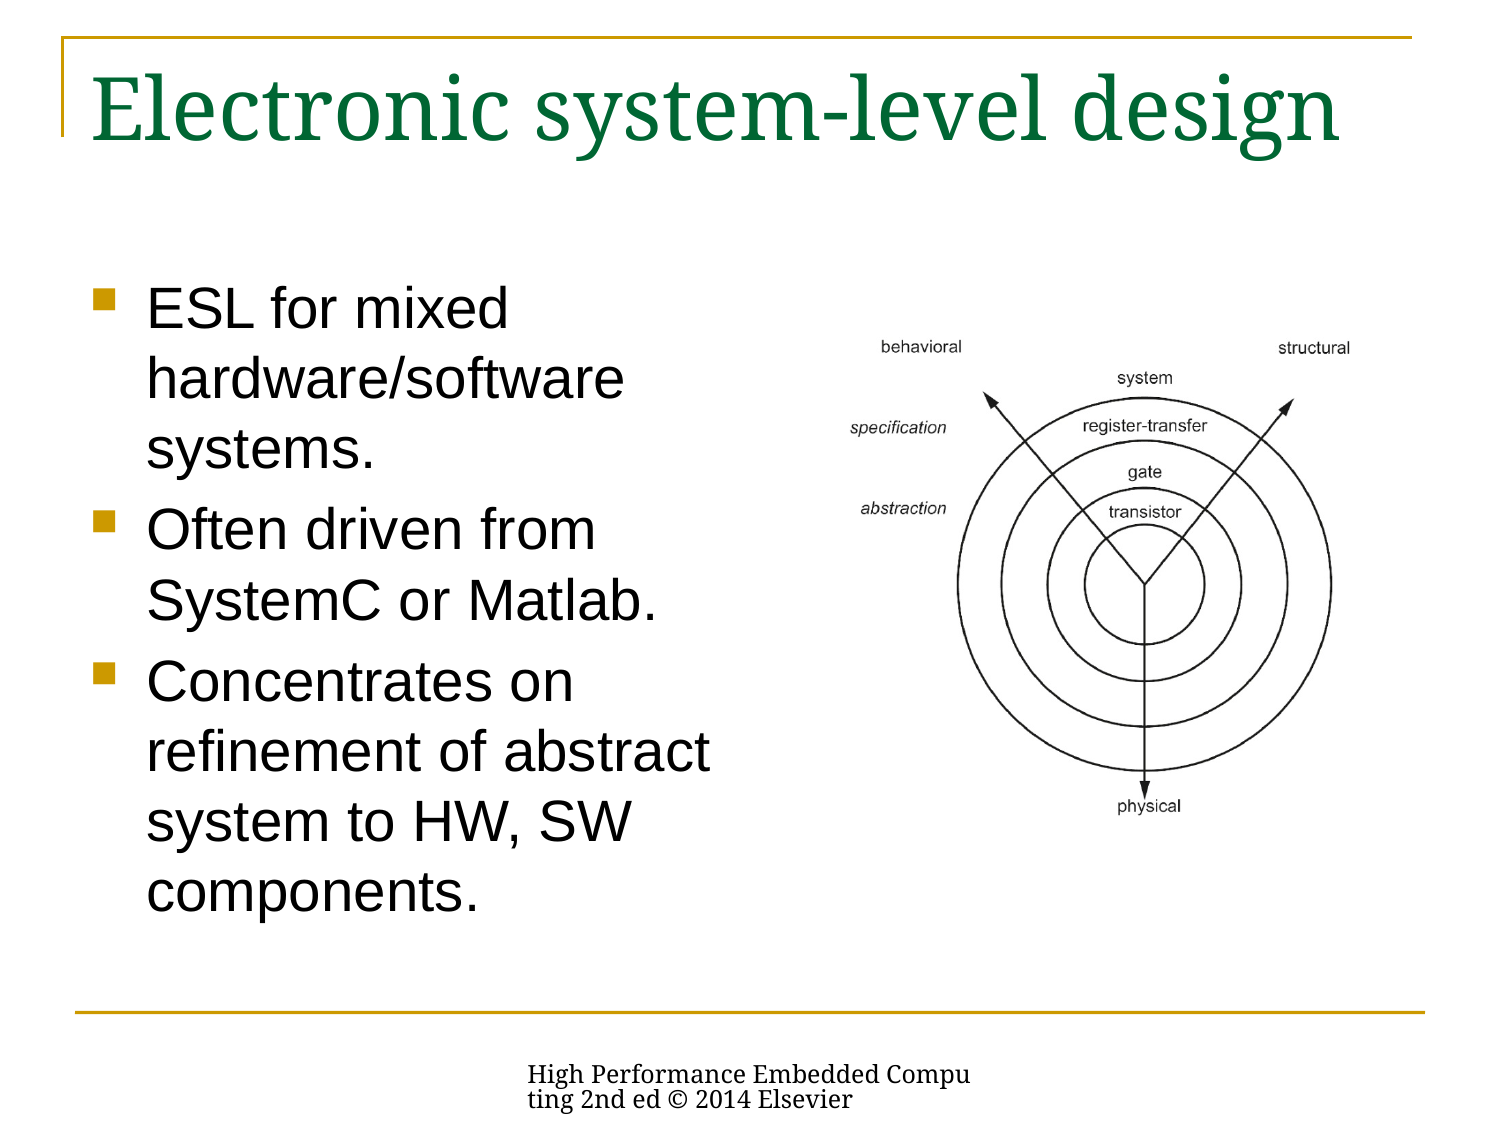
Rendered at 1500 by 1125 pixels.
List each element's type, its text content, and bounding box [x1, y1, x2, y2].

footer High Performance Embedded Computing 2nd ed © 2014 Elsevier [512, 1025, 988, 1100]
list ESL for mixed hardware/software systems. Often driven from SystemC or Matlab. Concentrates on refinement of abstract system to HW, SW components. [75, 262, 738, 1006]
title Electronic system-level design [75, 45, 1425, 233]
picture [849, 337, 1351, 818]
